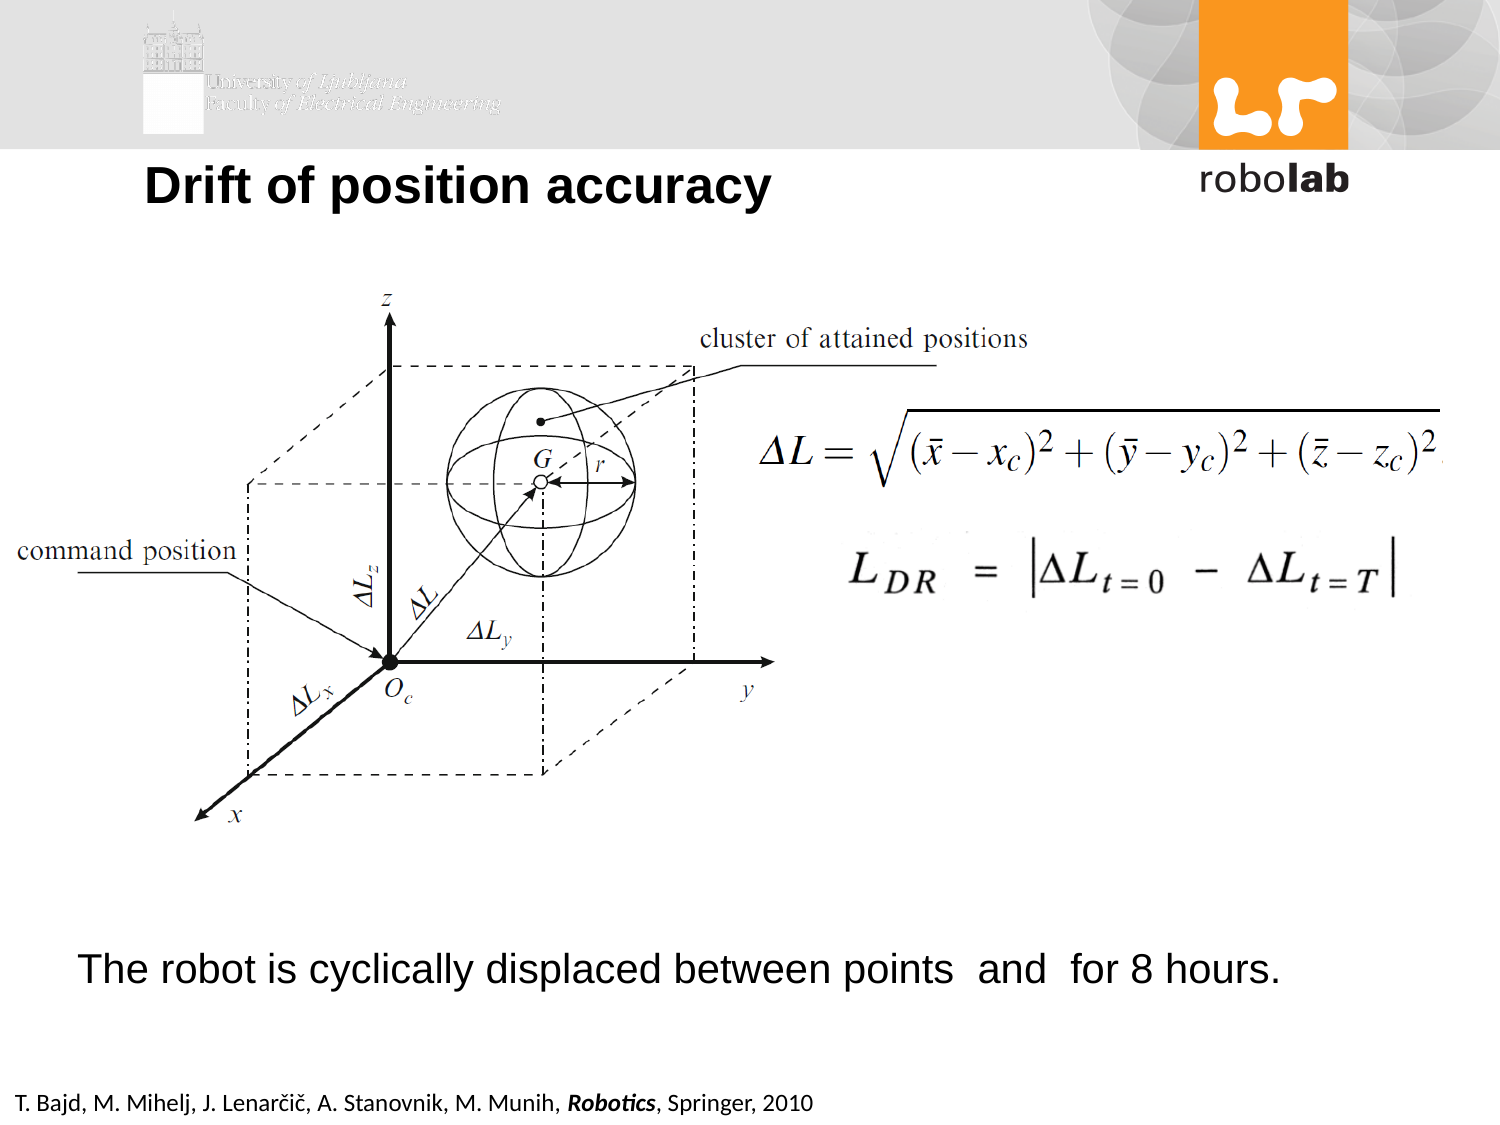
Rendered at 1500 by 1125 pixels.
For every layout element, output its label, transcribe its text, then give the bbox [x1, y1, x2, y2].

picture [143, 10, 501, 94]
picture [998, 0, 1500, 196]
picture [0, 282, 1443, 851]
title Drift of position accuracy [129, 94, 1311, 272]
